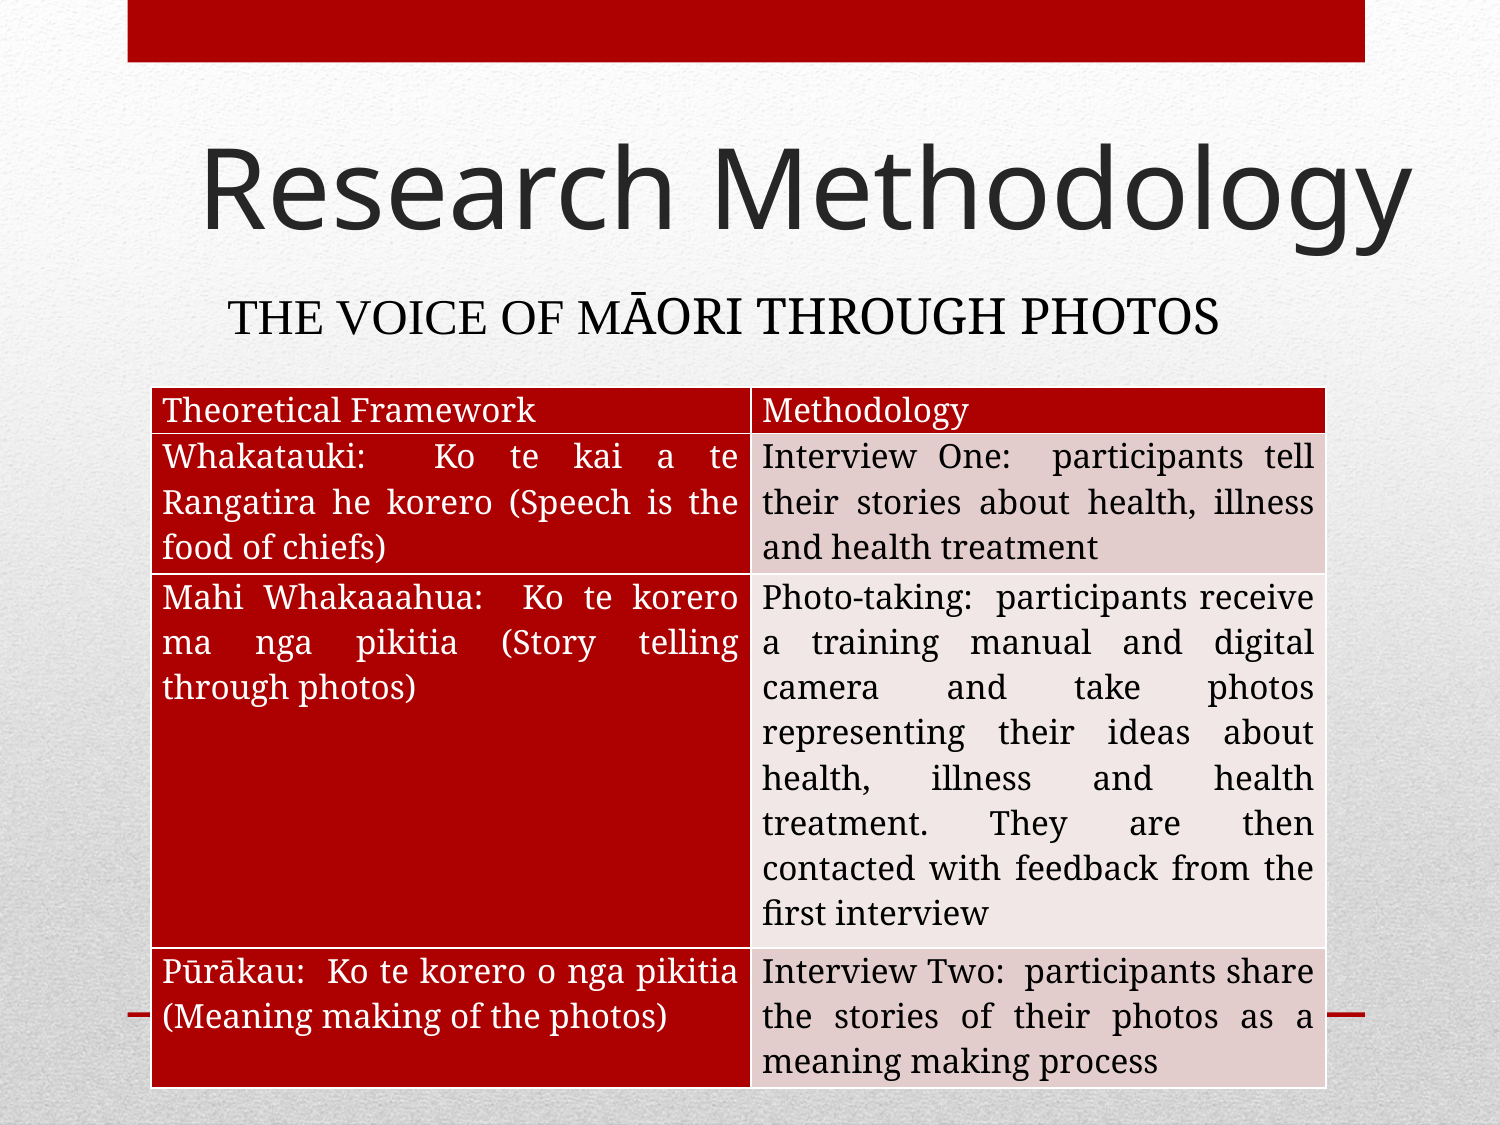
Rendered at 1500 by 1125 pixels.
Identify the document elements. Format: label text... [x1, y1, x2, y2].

table_cell Pūrākau: Ko te korero o nga pikitia (Meaning making of the photos) [152, 949, 750, 1087]
table_header Theoretical Framework [152, 388, 750, 433]
table_header Methodology [752, 388, 1325, 433]
title Research Methodology [183, 72, 1500, 260]
table_cell Whakatauki: Ko te kai a te Rangatira he korero (Speech is the food of chiefs) [152, 434, 750, 573]
table_cell Interview Two: participants share the stories of their photos as a meaning making process [752, 949, 1325, 1087]
table_cell Interview One: participants tell their stories about health, illness and health treatment [752, 434, 1325, 573]
text_box THE VOICE OF MĀORI THROUGH PHOTOS [91, 231, 1356, 352]
table_cell Mahi Whakaaahua: Ko te korero ma nga pikitia (Story telling through photos) [152, 575, 750, 947]
table_cell Photo-taking: participants receive a training manual and digital camera and take photos representing their ideas about health, illness and health treatment. They are then contacted with feedback from the first interview [752, 575, 1325, 947]
